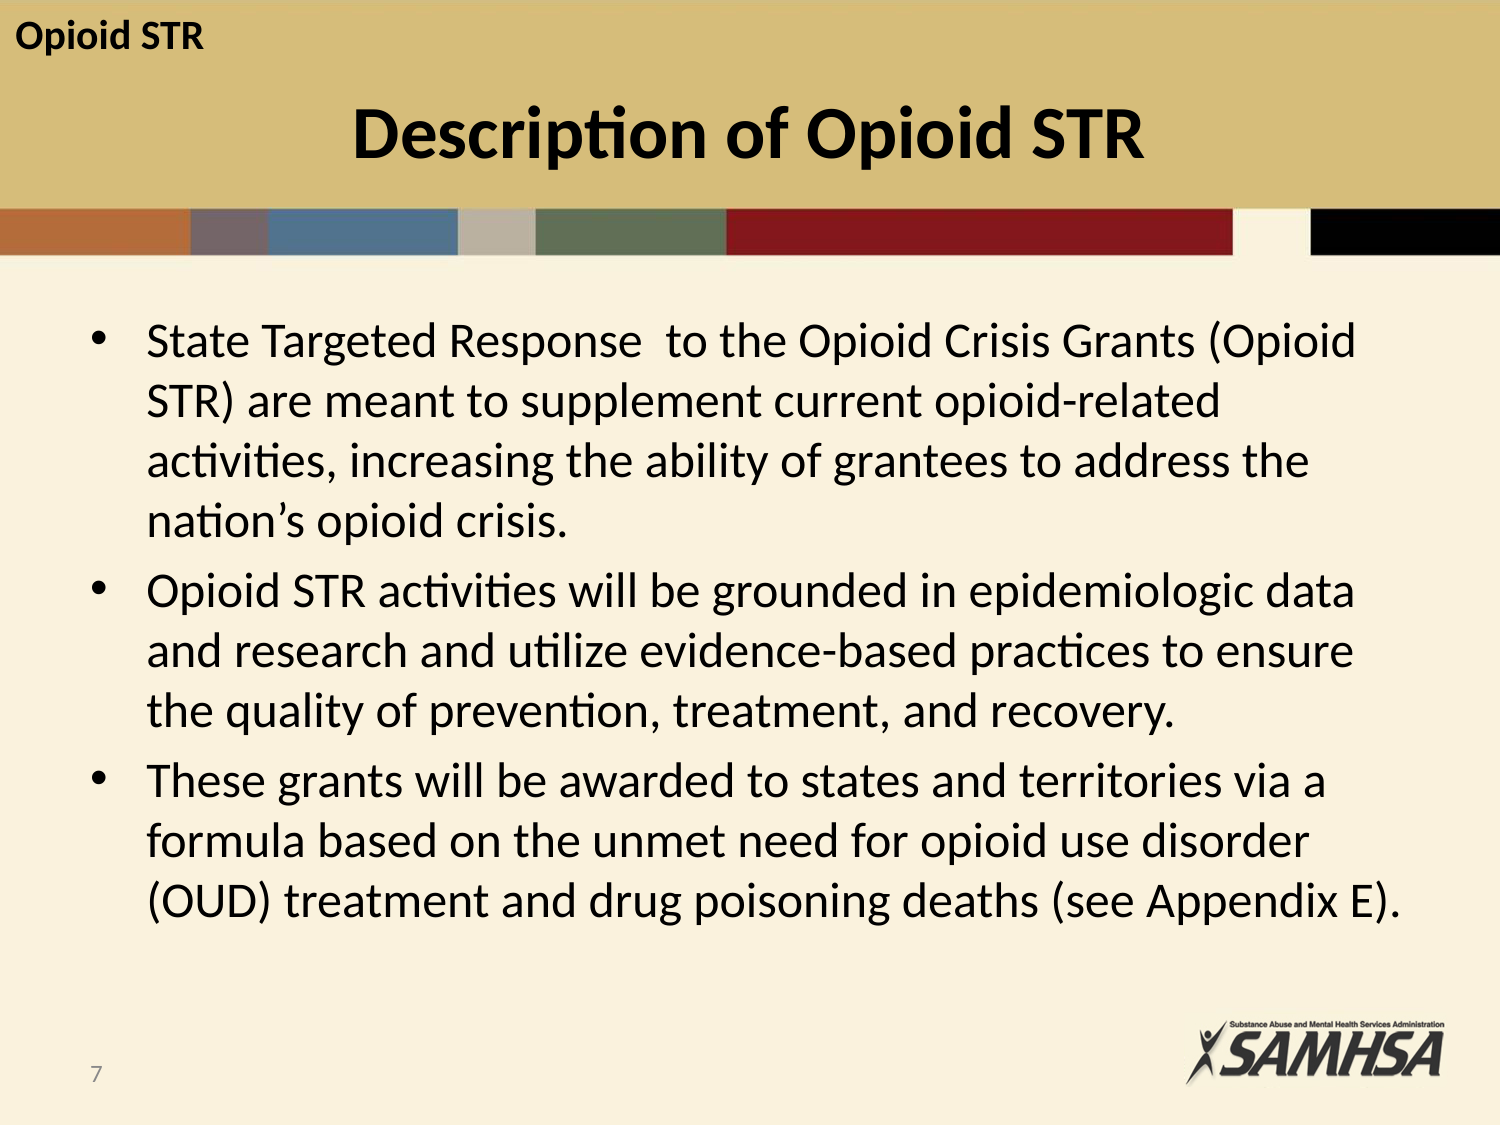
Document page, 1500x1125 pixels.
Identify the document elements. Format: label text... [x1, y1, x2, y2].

picture [0, 0, 1500, 1125]
title Description of Opioid STR [74, 44, 1426, 213]
slide_number 7 [75, 1042, 425, 1103]
list State Targeted Response to the Opioid Crisis Grants (Opioid STR) are meant to supplement current opioid-related activities, increasing the ability of grantees to address the nation’s opioid crisis. Opioid STR activities will be grounded in epidemiologic data and research and utilize evidence-based practices to ensure the quality of prevention, treatment, and recovery. These grants will be awarded to states and territories via a formula based on the unmet need for opioid use disorder (OUD) treatment and drug poisoning deaths (see Appendix E). [74, 299, 1426, 1006]
